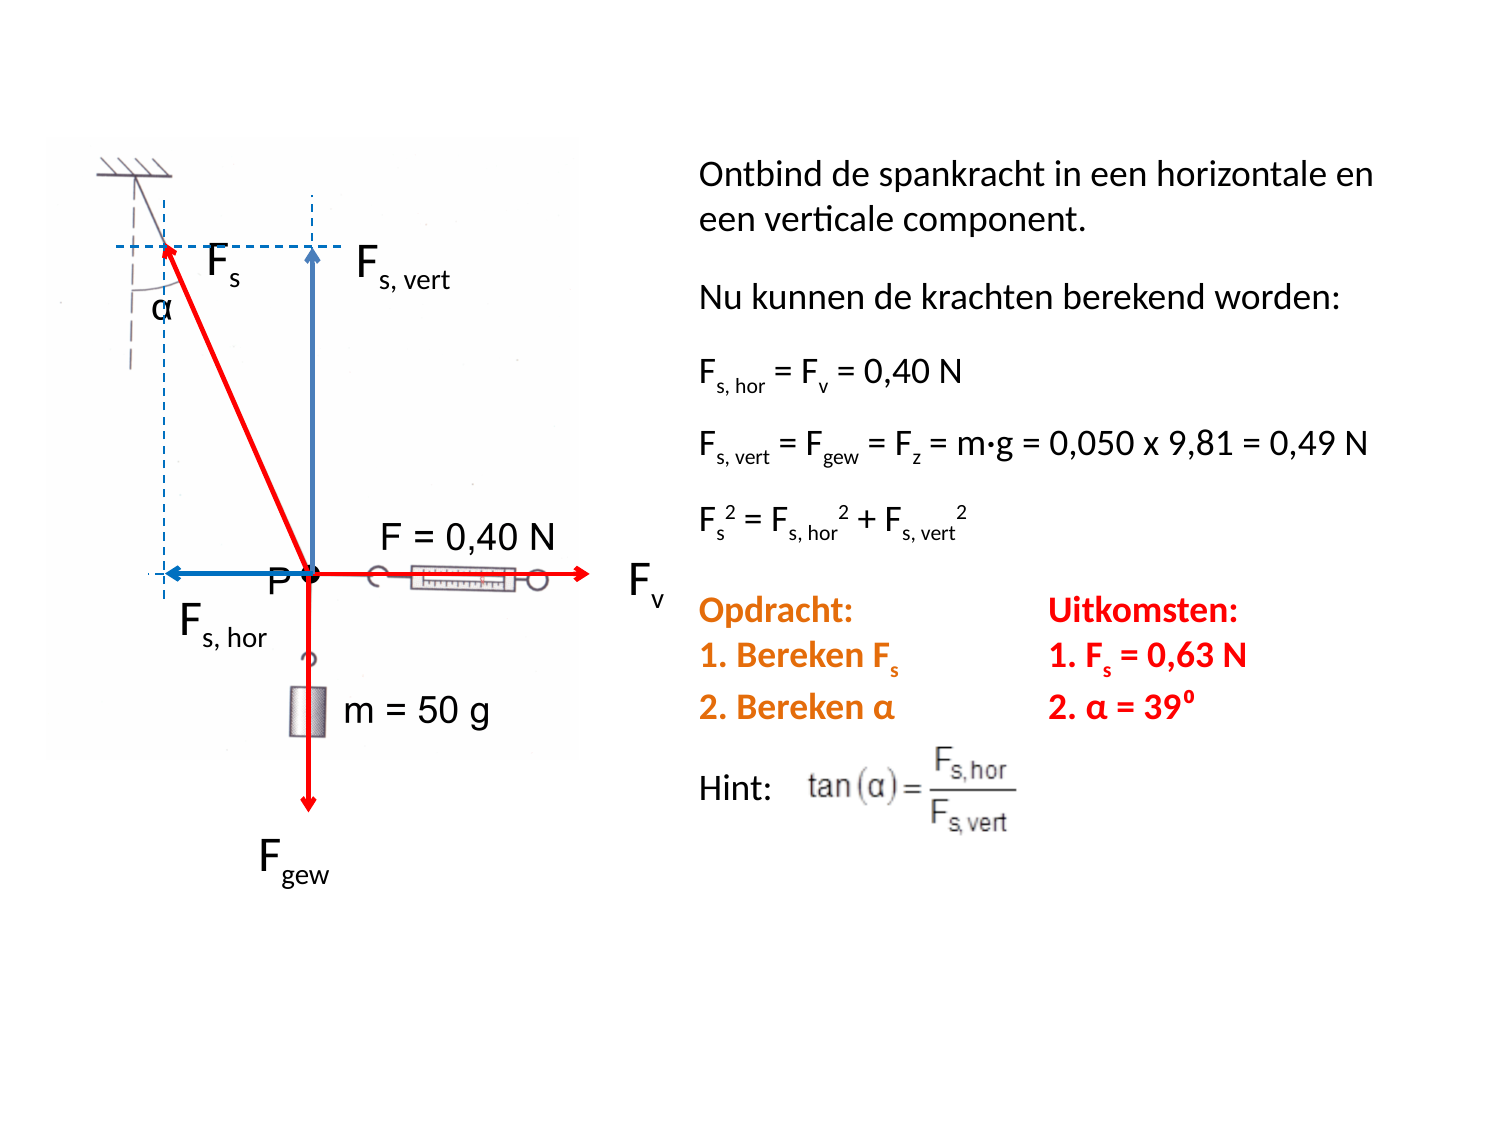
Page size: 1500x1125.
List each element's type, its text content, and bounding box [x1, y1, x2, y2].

text_box Fs, hor = Fv = 0,40 N [688, 338, 1436, 405]
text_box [312, 219, 495, 574]
text_box Opdracht: 1. Bereken Fs 2. Bereken α [688, 578, 928, 733]
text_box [683, 735, 1081, 862]
text_box Fs, vert = Fgew = Fz = m·g = 0,050 x 9,81 = 0,49 N [688, 410, 1436, 477]
text_box Fs2 = Fs, hor2 + Fs, vert2 [688, 486, 1436, 552]
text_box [164, 573, 314, 655]
text_box Ontbind de spankracht in een horizontale en een verticale component. [687, 141, 1436, 247]
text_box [46, 137, 685, 891]
text_box Nu kunnen de krachten berekend worden: [688, 265, 1436, 325]
text_box Uitkomsten: 1. Fs = 0,63 N 2. α = 39⁰ [1033, 578, 1277, 734]
